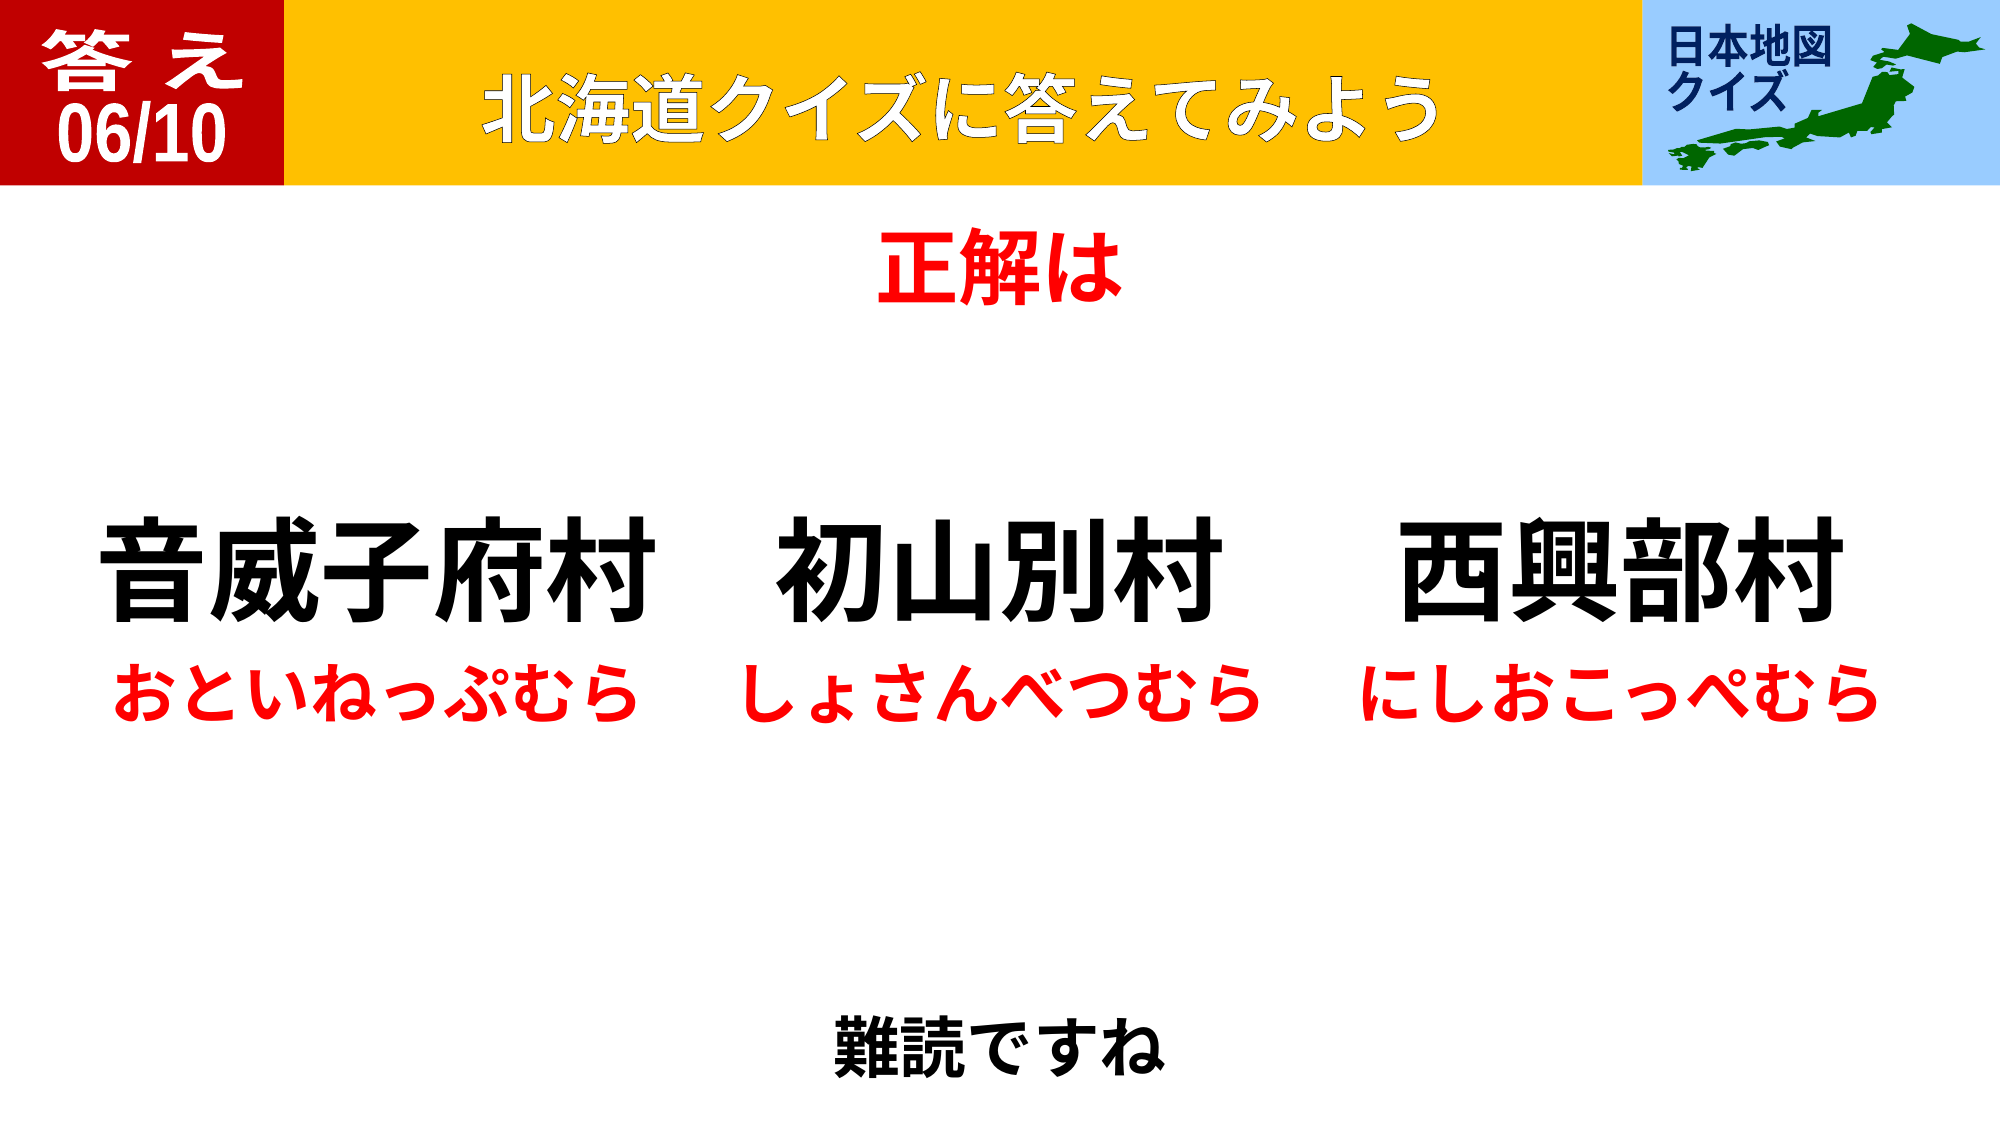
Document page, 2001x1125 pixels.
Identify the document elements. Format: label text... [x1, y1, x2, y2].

text_box おといねっぷむら [95, 644, 659, 739]
text_box にしおこっぺむら [1341, 644, 1901, 739]
text_box 初山別村 [760, 492, 1240, 643]
text_box 難読ですね [818, 998, 1182, 1093]
text_box 西興部村 [1381, 492, 1861, 643]
text_box 正解は [860, 207, 1140, 323]
text_box 音威子府村 [80, 492, 674, 643]
text_box しょさんべつむら [718, 644, 1282, 739]
